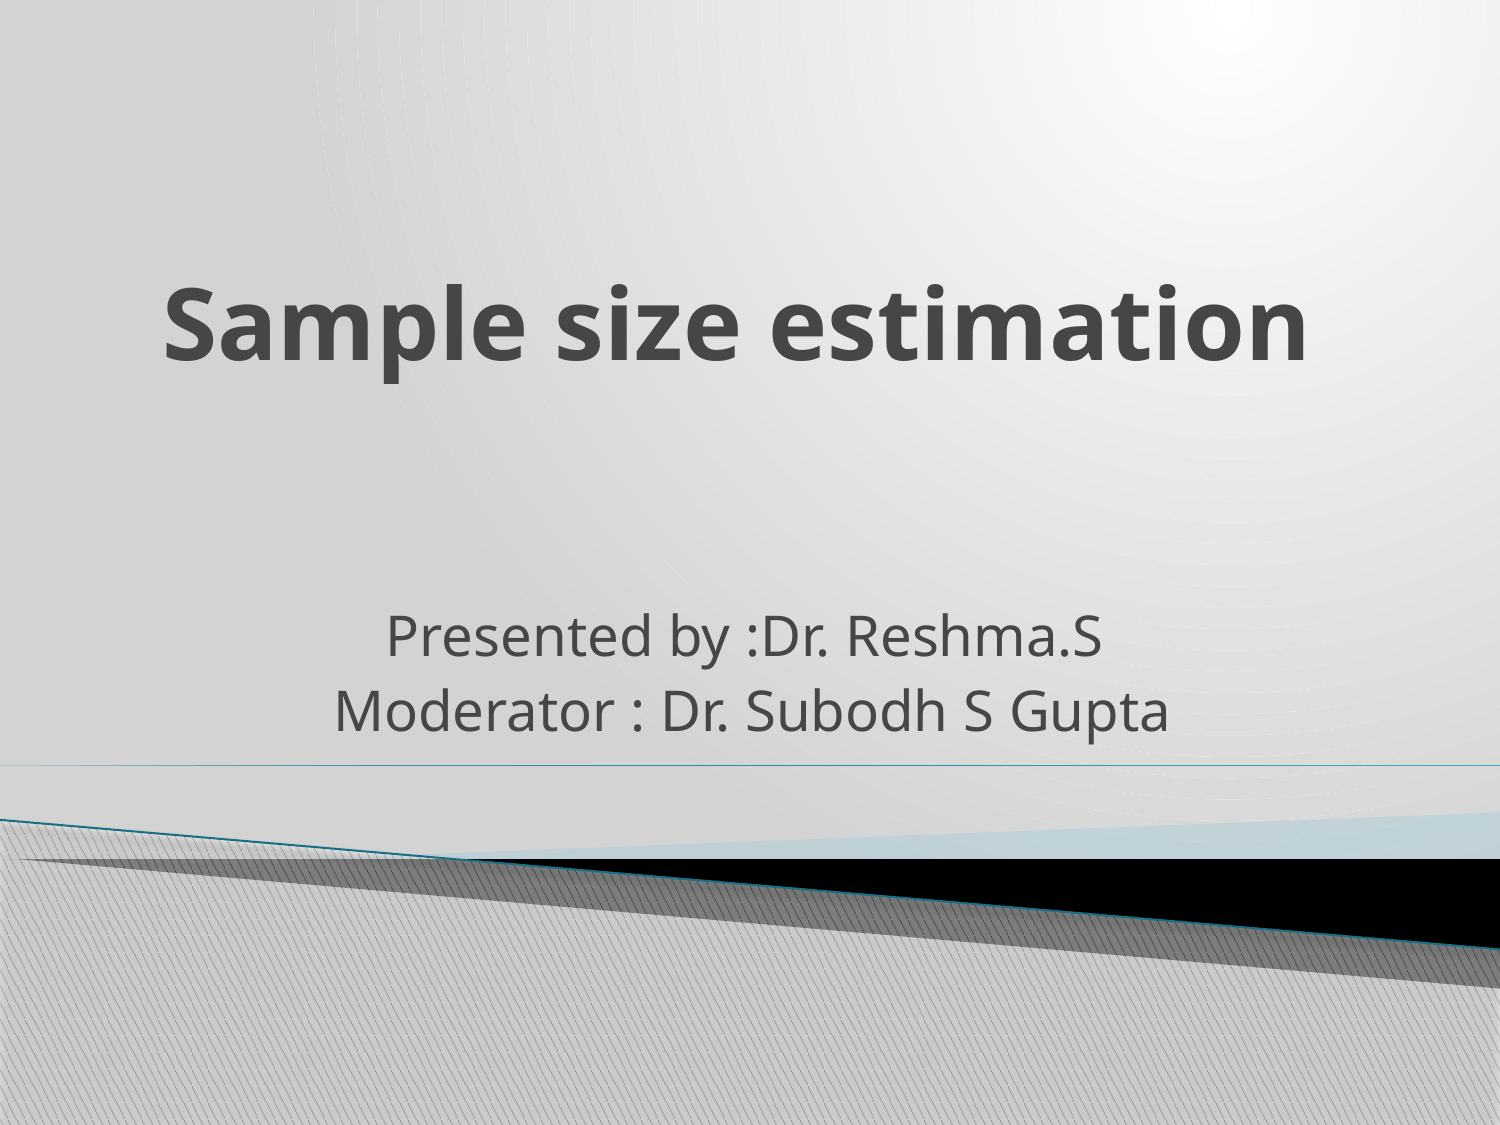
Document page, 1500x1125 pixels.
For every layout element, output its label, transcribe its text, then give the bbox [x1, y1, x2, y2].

title Sample size estimation [99, 174, 1375, 388]
subtitle Presented by :Dr. Reshma.S Moderator : Dr. Subodh S Gupta [112, 592, 1388, 790]
picture [5, 859, 1500, 989]
